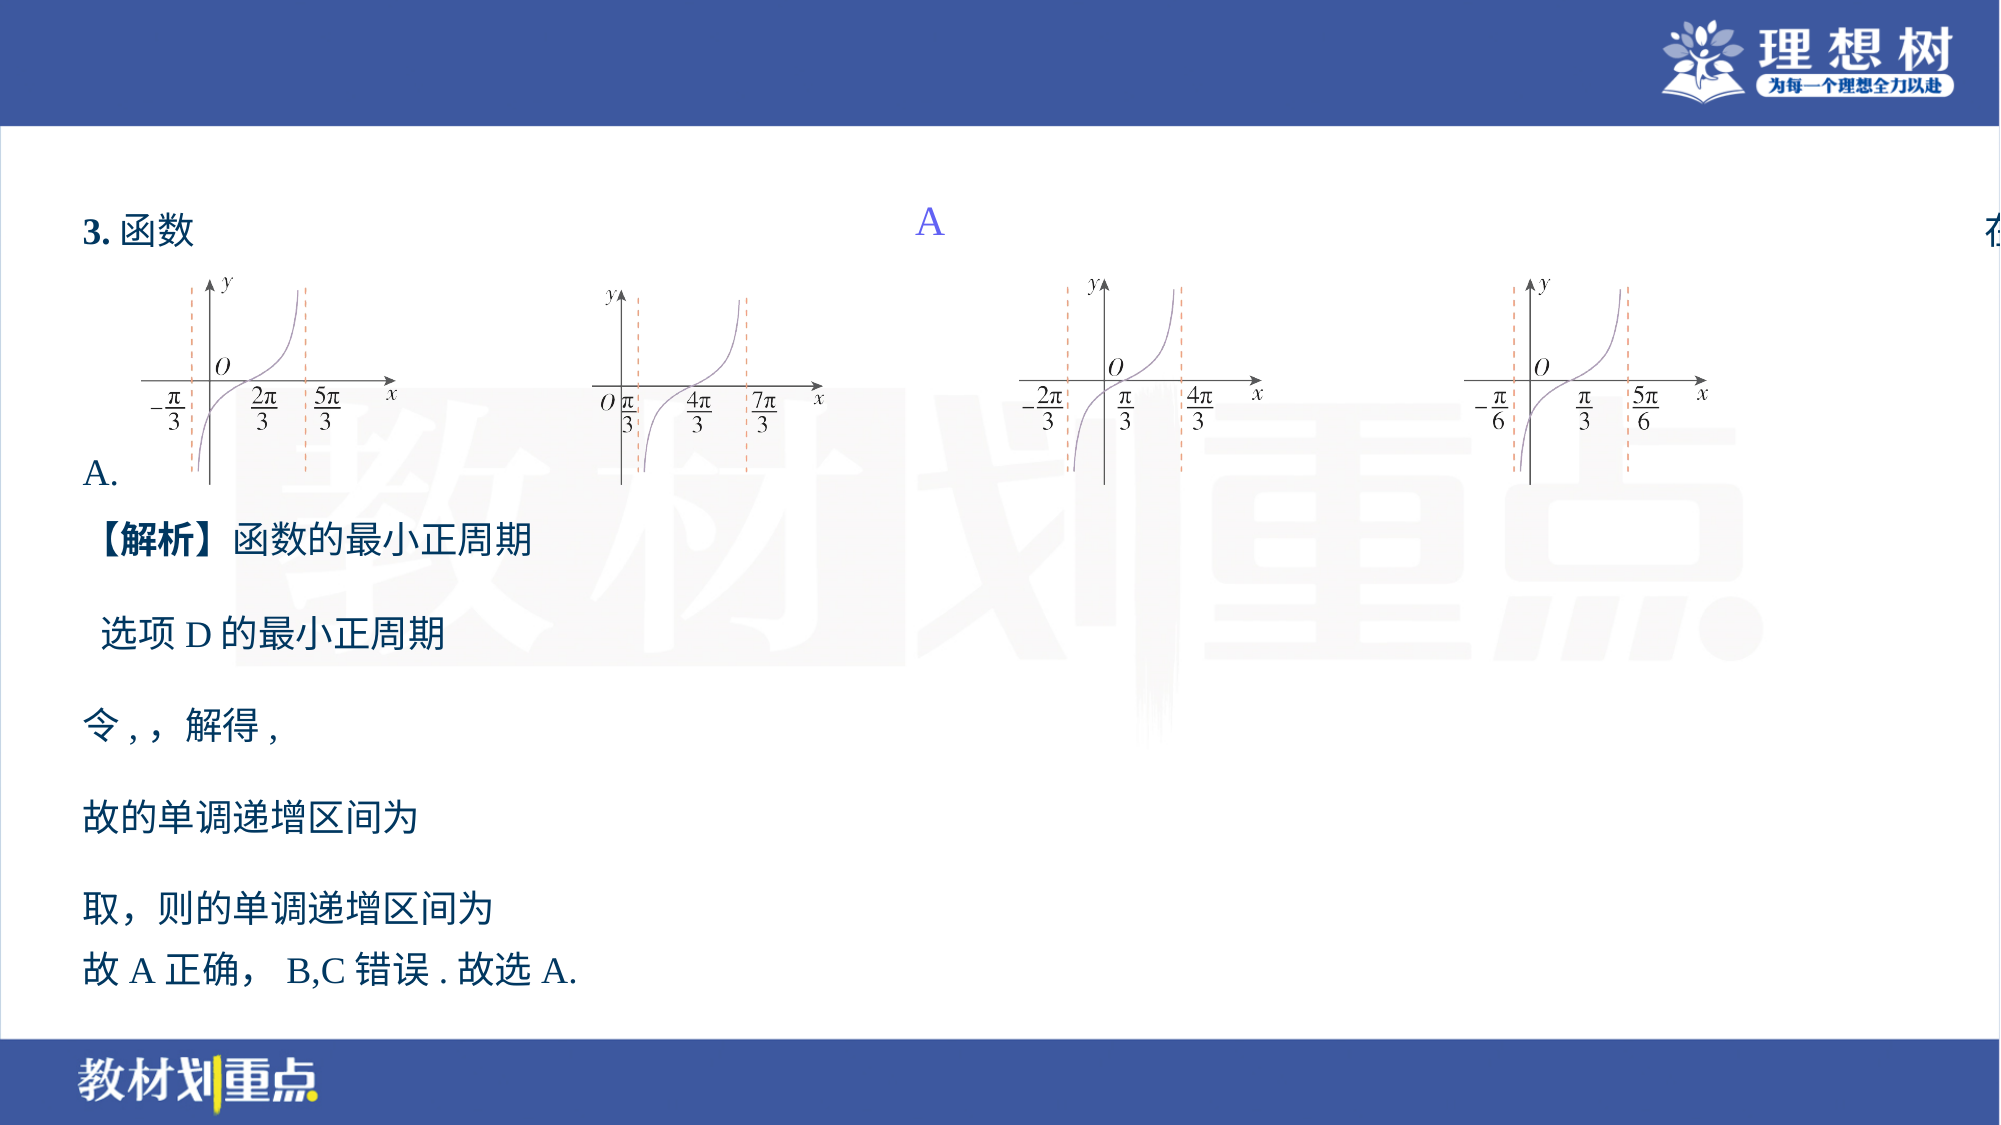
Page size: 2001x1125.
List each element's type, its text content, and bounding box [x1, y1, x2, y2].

text_box A [899, 192, 961, 242]
picture [0, 0, 2000, 1125]
text_box A. B. C. D. [82, 266, 1817, 484]
